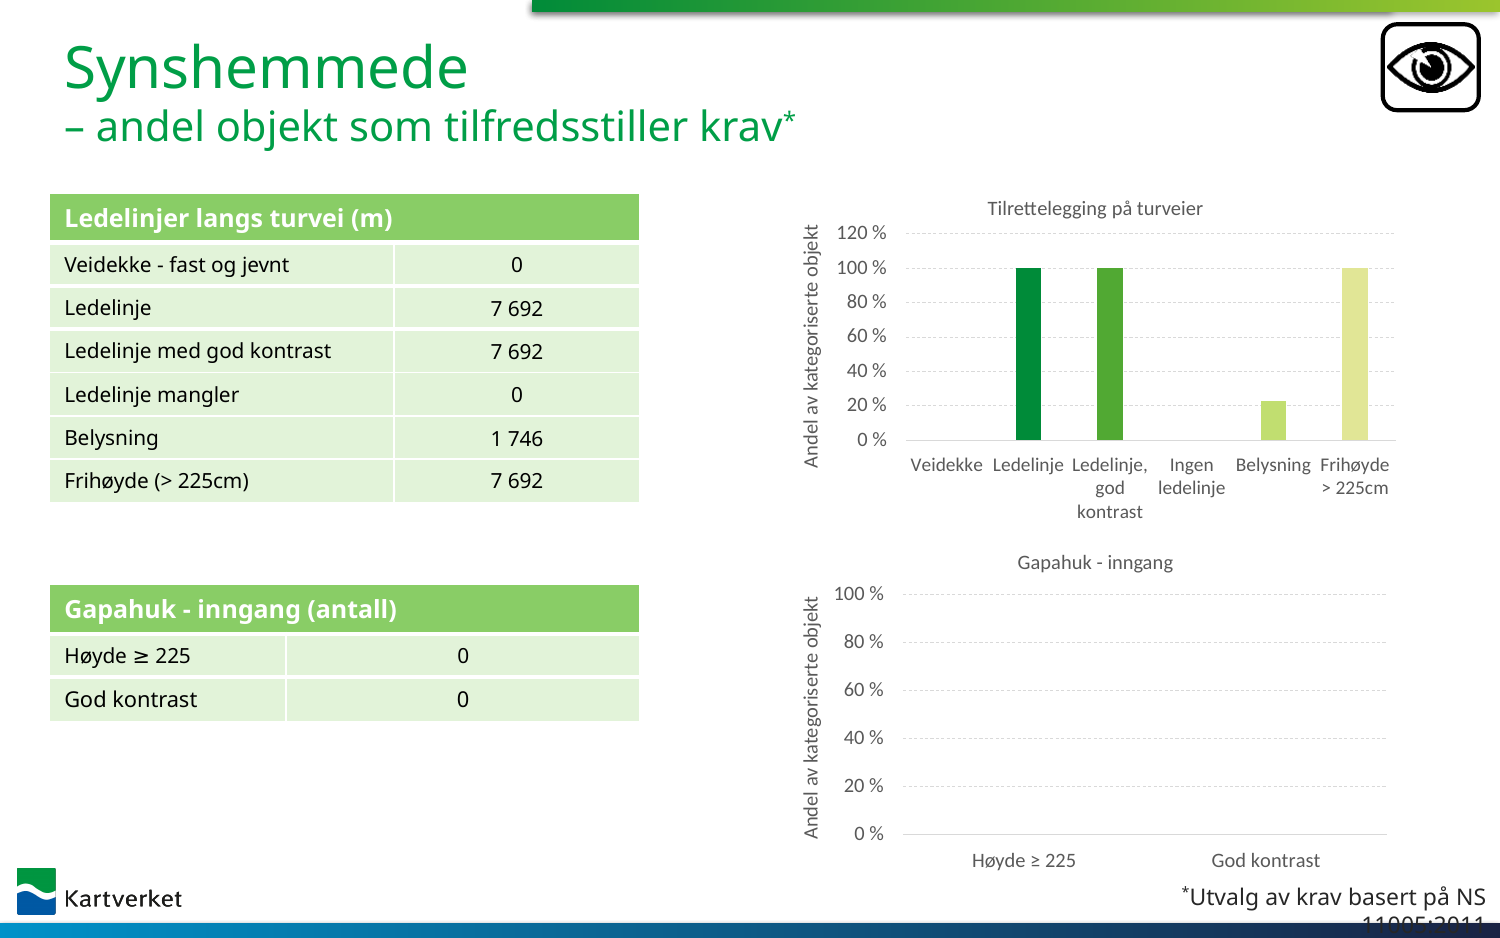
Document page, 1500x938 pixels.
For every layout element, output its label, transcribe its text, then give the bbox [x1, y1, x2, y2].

table_cell 0 [287, 636, 639, 675]
table_cell 0 [395, 373, 639, 415]
table_cell Belysning [50, 417, 393, 458]
picture [791, 187, 1400, 526]
table_cell Ledelinje mangler [50, 373, 393, 415]
text_box Synshemmede – andel objekt som tilfredsstiller krav* [49, 24, 1431, 158]
text_box *Utvalg av krav basert på NS 11005:2011 [1068, 873, 1500, 938]
table_cell 7 692 [395, 288, 639, 327]
table_header Ledelinjer langs turvei (m) [50, 194, 639, 240]
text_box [1382, 24, 1480, 111]
table_cell 0 [395, 245, 639, 284]
picture [791, 541, 1400, 880]
table_cell God kontrast [50, 679, 285, 721]
table_cell Veidekke - fast og jevnt [50, 245, 393, 284]
table_cell Ledelinje med god kontrast [50, 331, 393, 372]
table_cell 7 692 [395, 460, 639, 502]
table_cell Høyde ≥ 225 [50, 636, 285, 675]
table_cell 7 692 [395, 331, 639, 372]
table_cell Frihøyde (> 225cm) [50, 460, 393, 502]
table_cell 0 [287, 679, 639, 721]
table_cell 1 746 [395, 417, 639, 458]
table_header Gapahuk - inngang (antall) [50, 585, 639, 632]
table_cell Ledelinje [50, 288, 393, 327]
